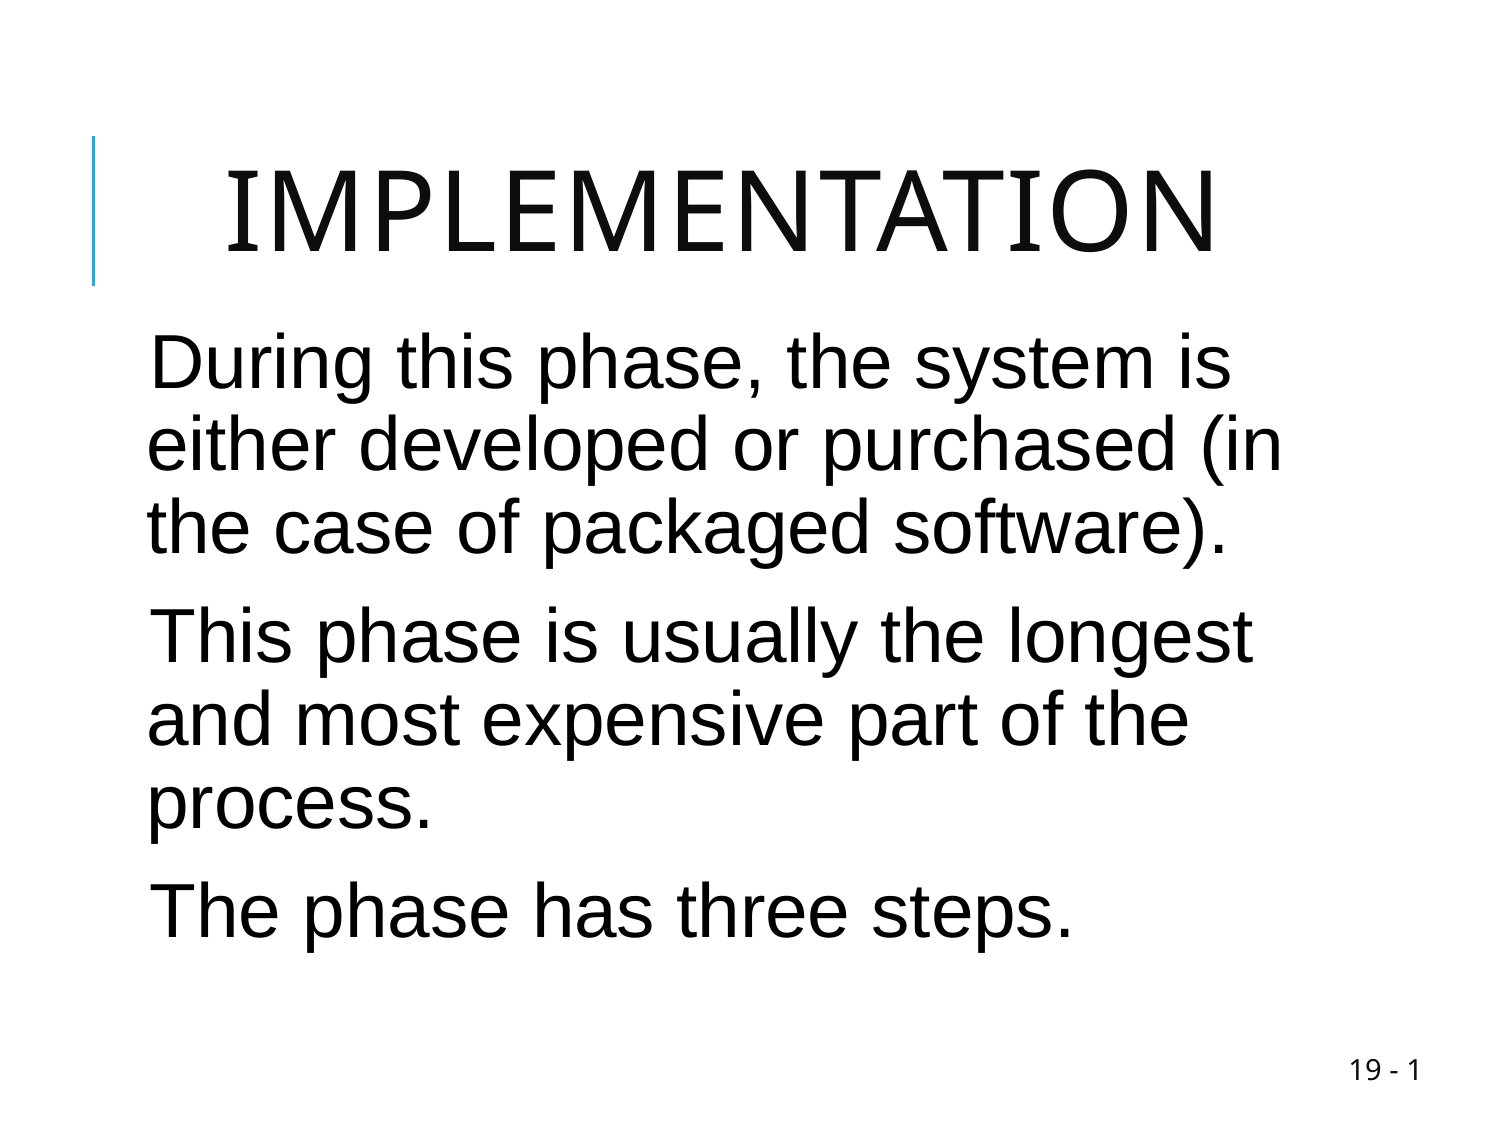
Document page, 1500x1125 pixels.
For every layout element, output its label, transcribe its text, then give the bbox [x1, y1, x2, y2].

title Implementation [126, 96, 1322, 342]
slide_number 1 - 19 [1333, 1061, 1454, 1107]
list During this phase, the system is either developed or purchased (in the case of packaged software). This phase is usually the longest and most expensive part of the process. The phase has three steps. [123, 314, 1320, 975]
